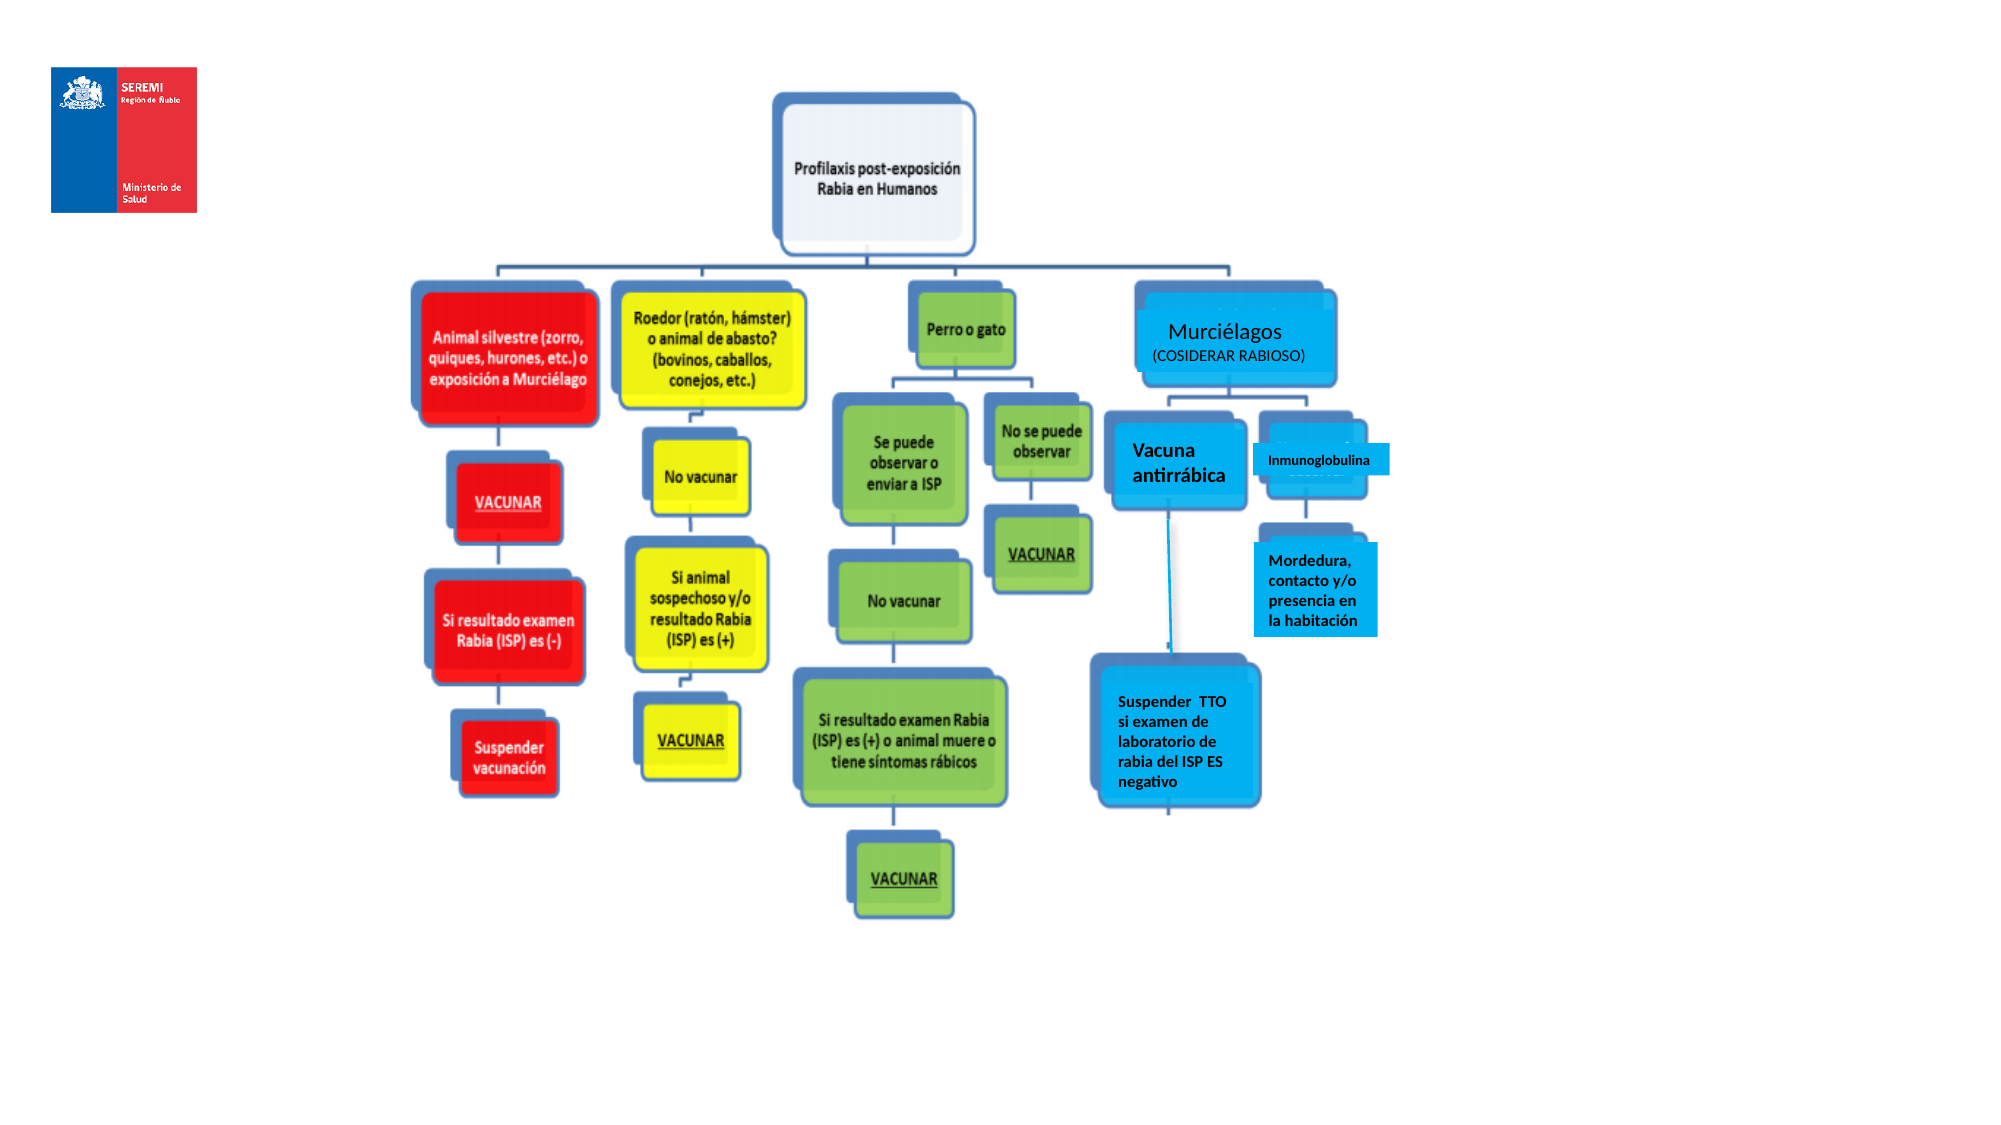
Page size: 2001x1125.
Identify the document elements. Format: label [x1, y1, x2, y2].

picture [51, 67, 197, 213]
picture [239, 41, 1405, 1043]
text_box [1167, 519, 1172, 655]
